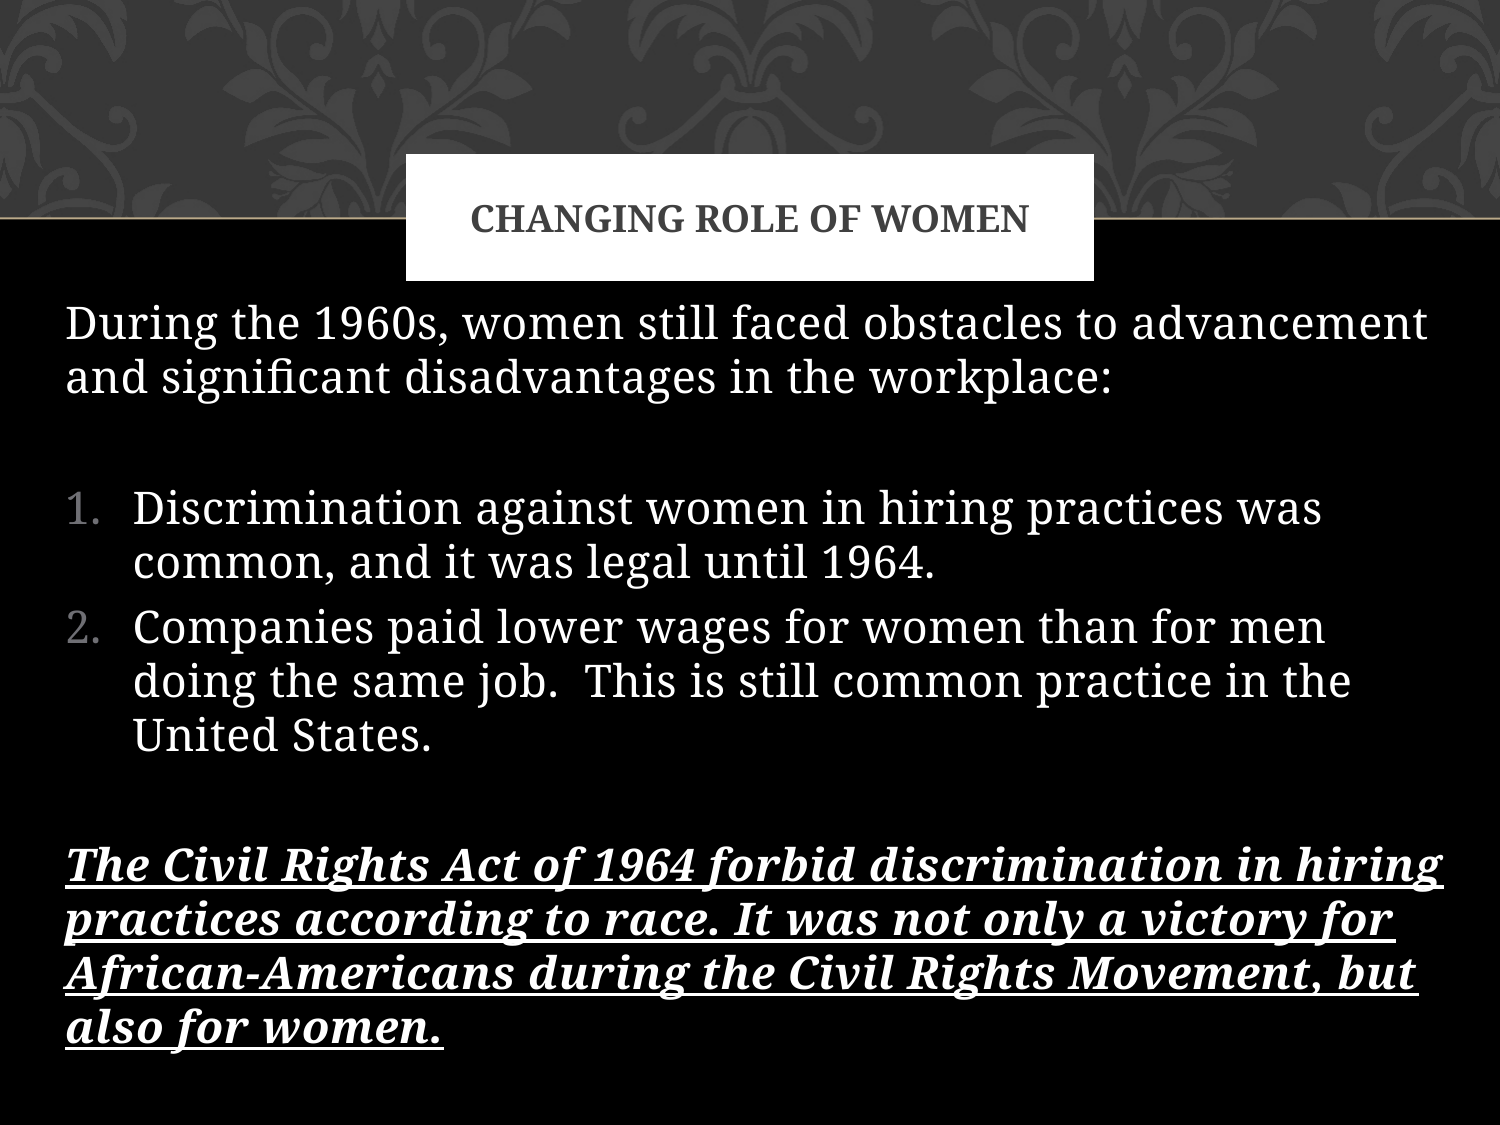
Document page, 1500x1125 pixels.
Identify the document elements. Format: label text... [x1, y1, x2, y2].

list During the 1960s, women still faced obstacles to advancement and significant disadvantages in the workplace: Discrimination against women in hiring practices was common, and it was legal until 1964. Companies paid lower wages for women than for men doing the same job. This is still common practice in the United States. The Civil Rights Act of 1964 forbid discrimination in hiring practices according to race. It was not only a victory for African-Americans during the Civil Rights Movement, but also for women. [50, 287, 1463, 1100]
title Changing role of women [406, 154, 1094, 281]
